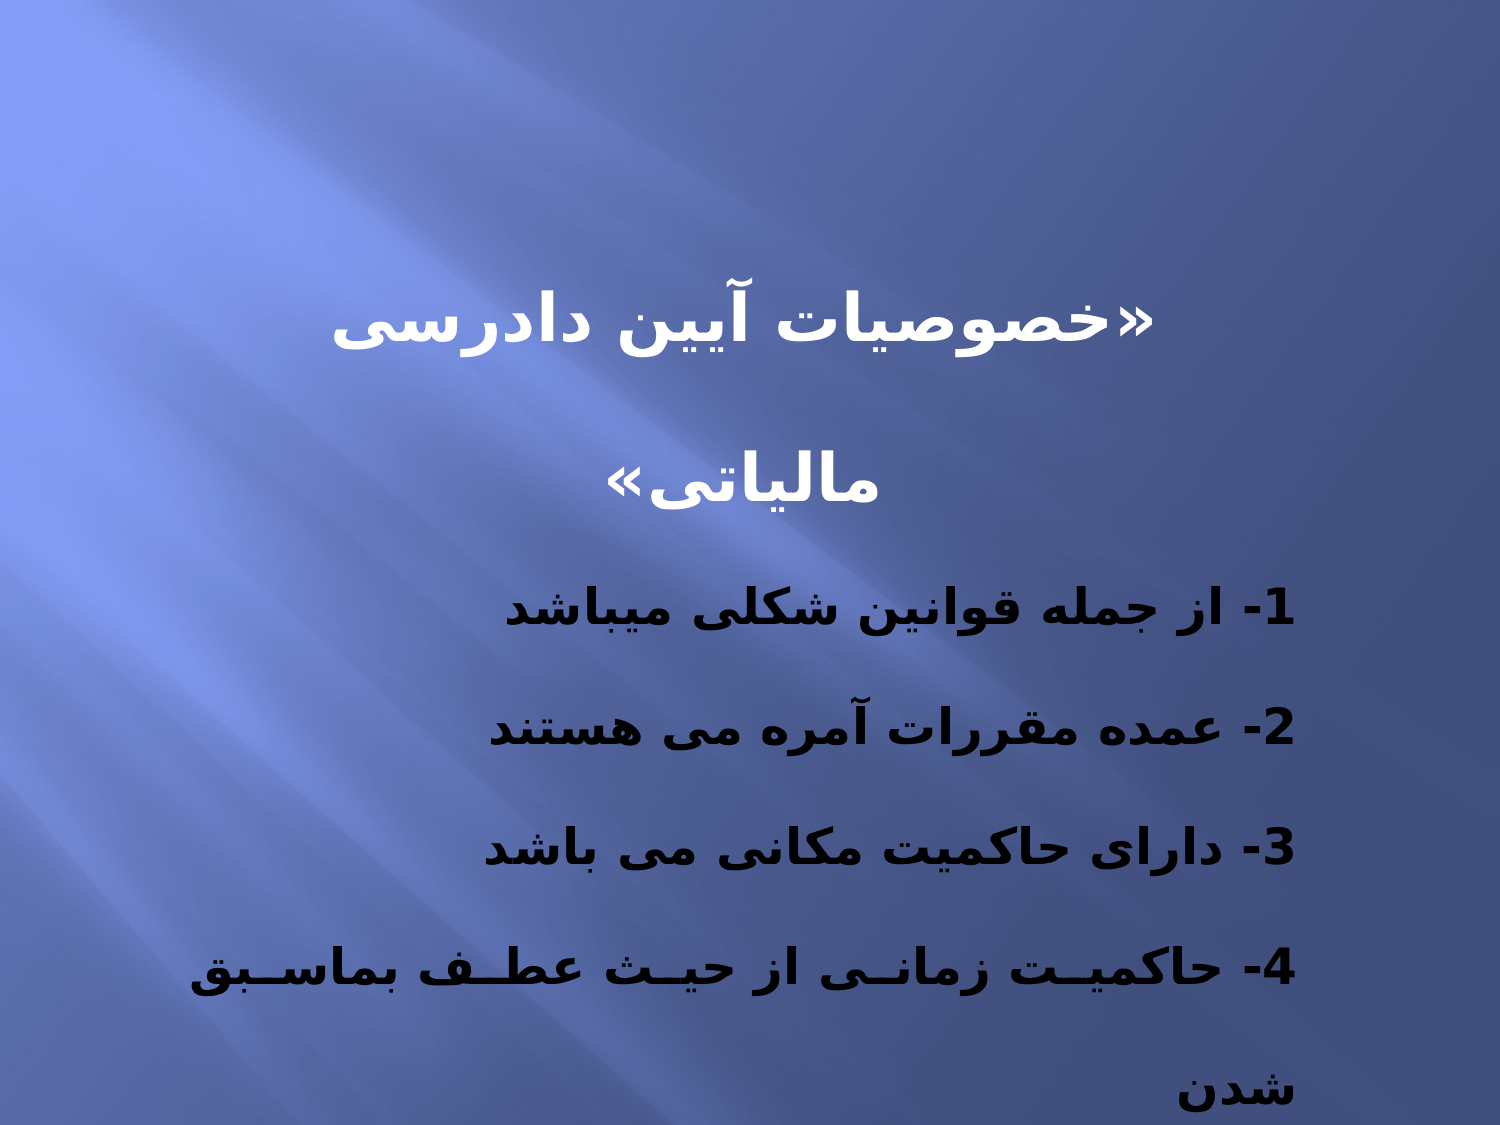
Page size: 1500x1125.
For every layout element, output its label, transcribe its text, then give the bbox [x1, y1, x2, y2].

text_box «خصوصيات آیین دادرسی مالیاتی» 1- از جمله قوانین شکلی میباشد 2- عمده مقررات آمره می هستند 3- دارای حاکمیت مکانی می باشد 4- حاکمیت زمانی از حیث عطف بماسبق شدن [174, 187, 1313, 1122]
